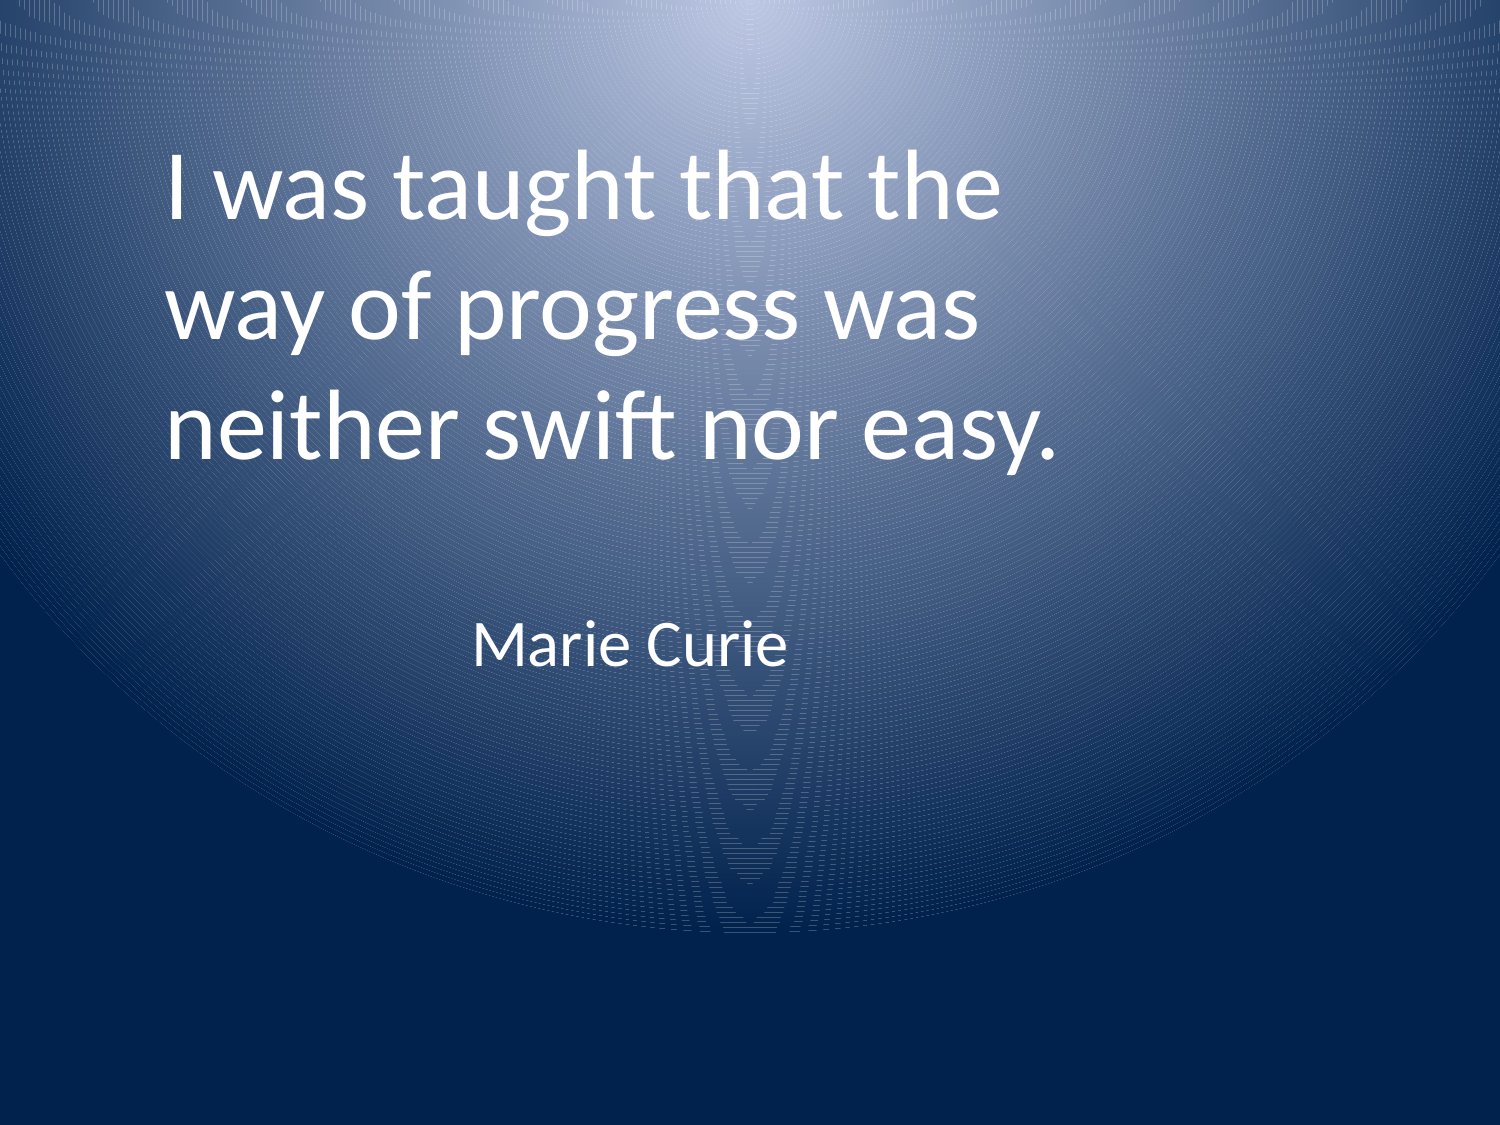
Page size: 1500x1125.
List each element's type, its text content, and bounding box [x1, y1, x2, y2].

text_box I was taught that the way of progress was neither swift nor easy. Marie Curie [149, 112, 1125, 807]
